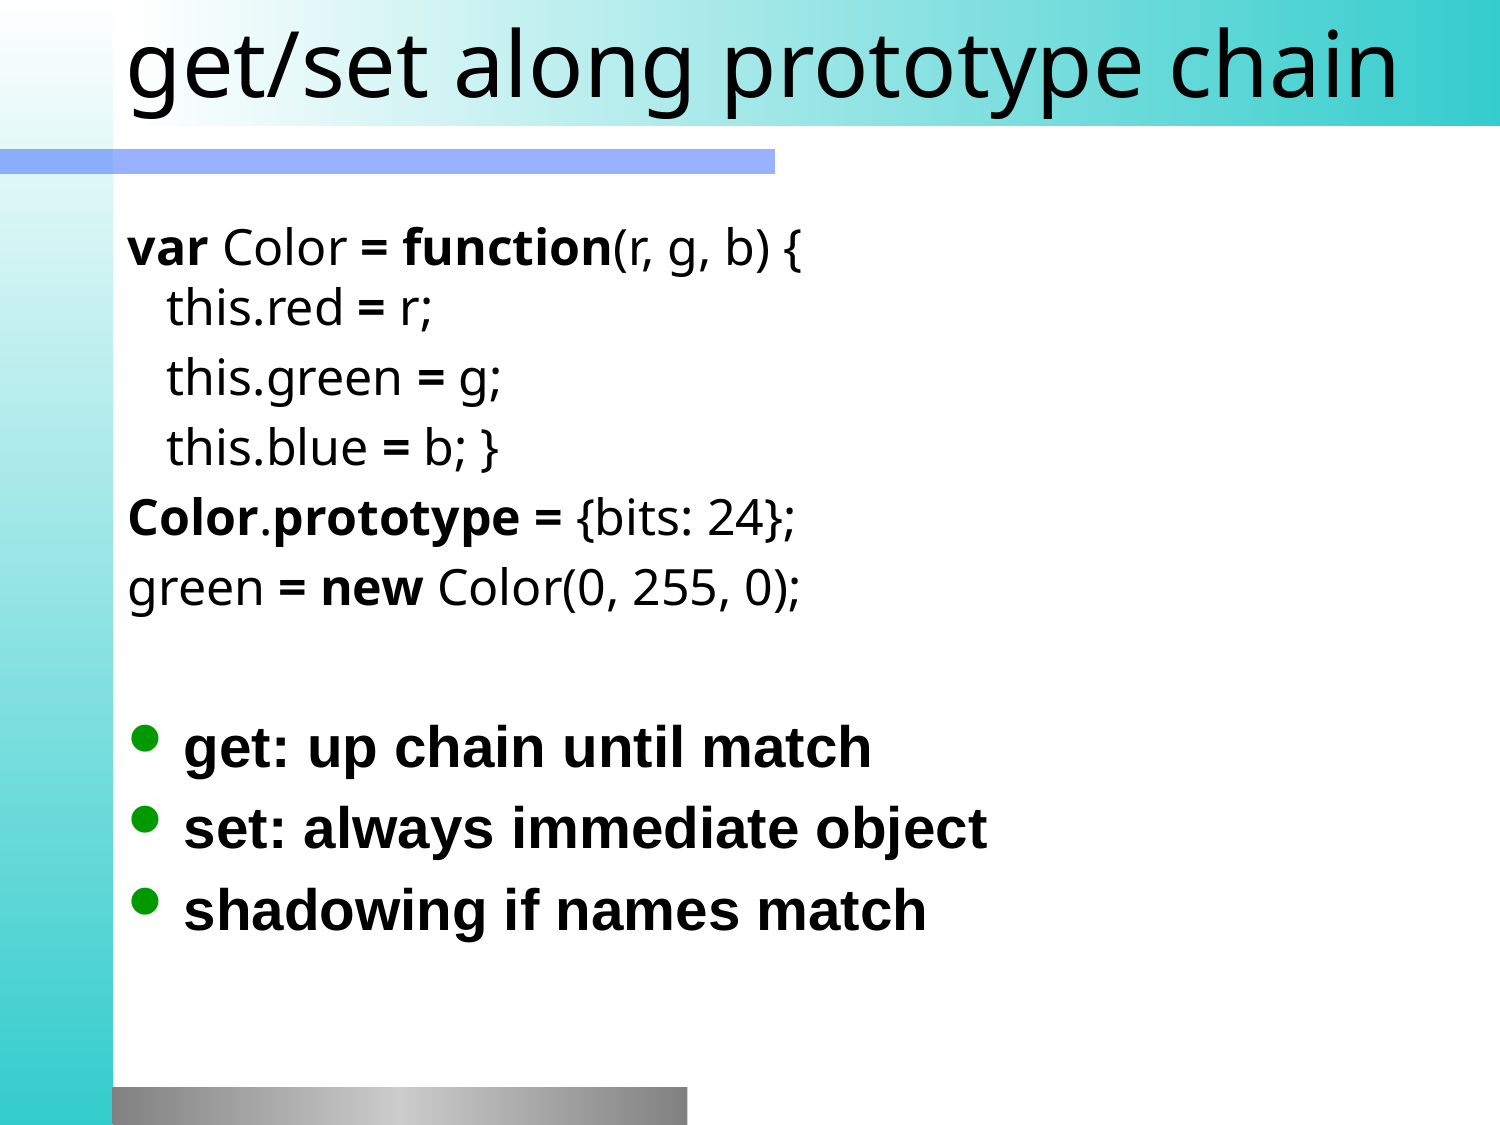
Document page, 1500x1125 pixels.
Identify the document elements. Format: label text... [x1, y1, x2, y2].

list var Color = function(r, g, b) { this.red = r; this.green = g; this.blue = b; } Color.prototype = {bits: 24}; green = new Color(0, 255, 0); get: up chain until match set: always immediate object shadowing if names match [112, 207, 1424, 1073]
title get/set along prototype chain [110, 0, 1424, 126]
